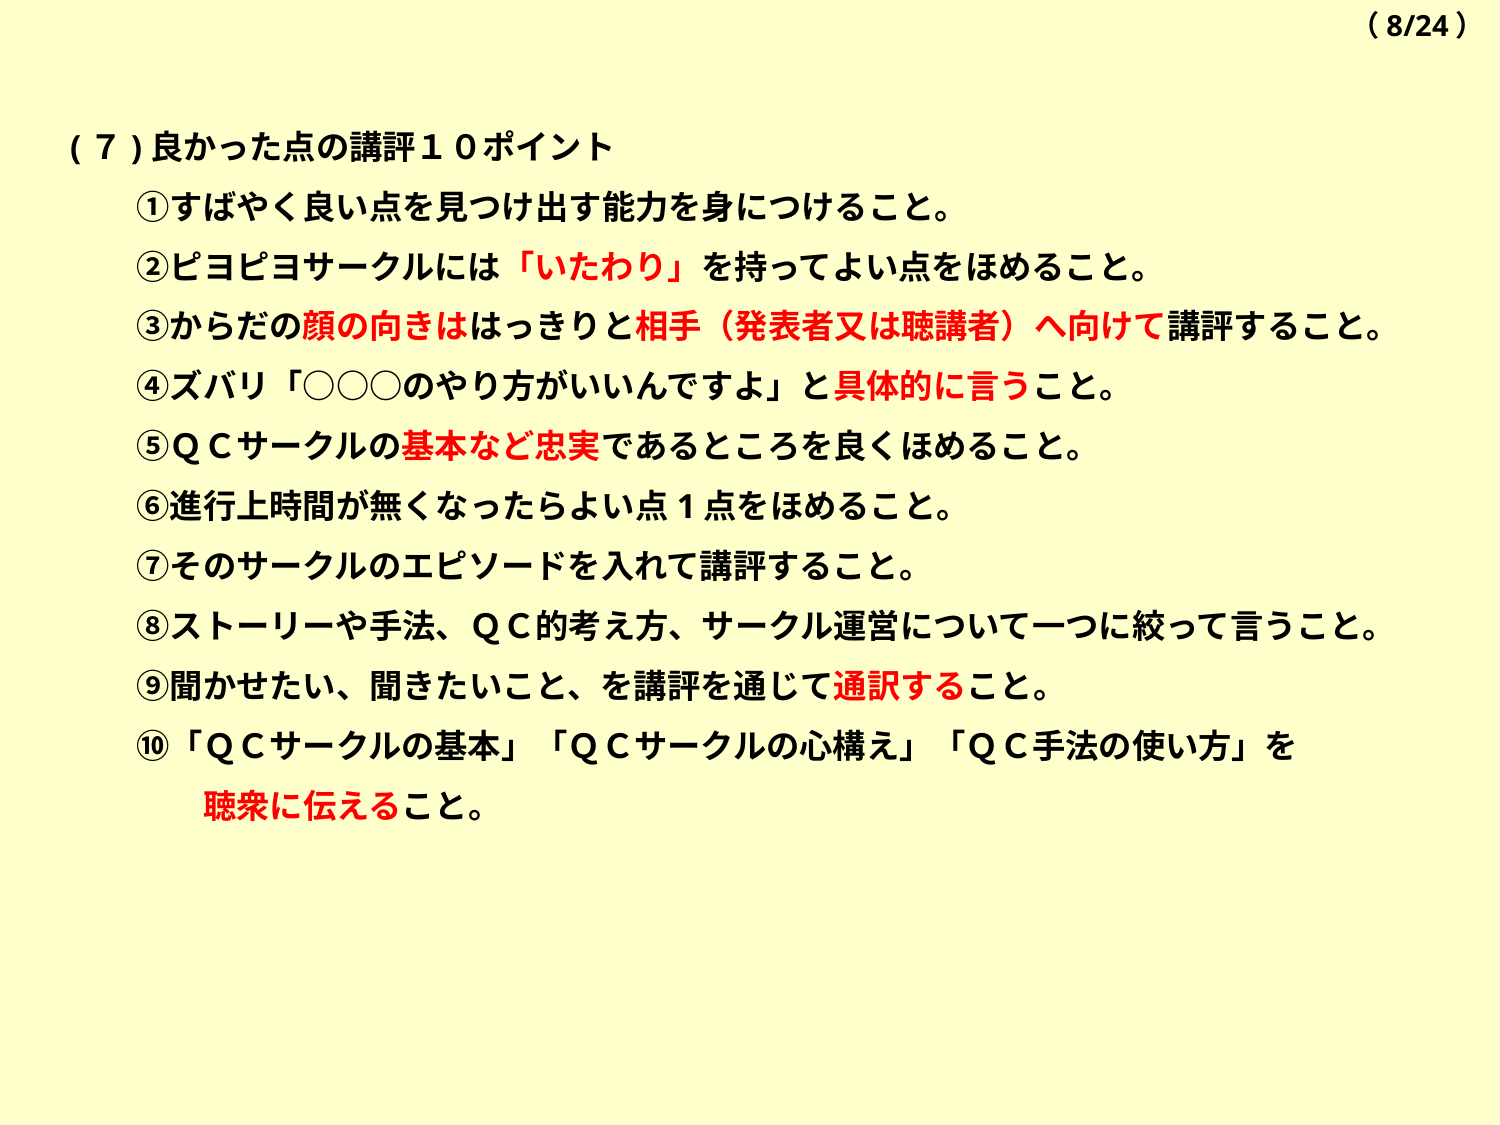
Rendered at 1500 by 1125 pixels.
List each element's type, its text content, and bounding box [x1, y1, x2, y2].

slide_number （8/24） [1187, 0, 1500, 75]
text_box (７)良かった点の講評１０ポイント ①すばやく良い点を見つけ出す能力を身につけること。 ②ピヨピヨサークルには「いたわり」を持ってよい点をほめること。 ③からだの顔の向きははっきりと相手（発表者又は聴講者）へ向けて講評すること。 ④ズバリ「○○○のやり方がいいんですよ」と具体的に言うこと。 ⑤ＱＣサークルの基本など忠実であるところを良くほめること。 ⑥進行上時間が無くなったらよい点1点をほめること。 ⑦そのサークルのエピソードを入れて講評すること。 ⑧ストーリーや手法、ＱＣ的考え方、サークル運営について一つに絞って言うこと。 ⑨聞かせたい、聞きたいこと、を講評を通じて通訳すること。 ⑩「ＱＣサークルの基本」「ＱＣサークルの心構え」「ＱＣ手法の使い方」を 聴衆に伝えること。 [55, 110, 1416, 832]
